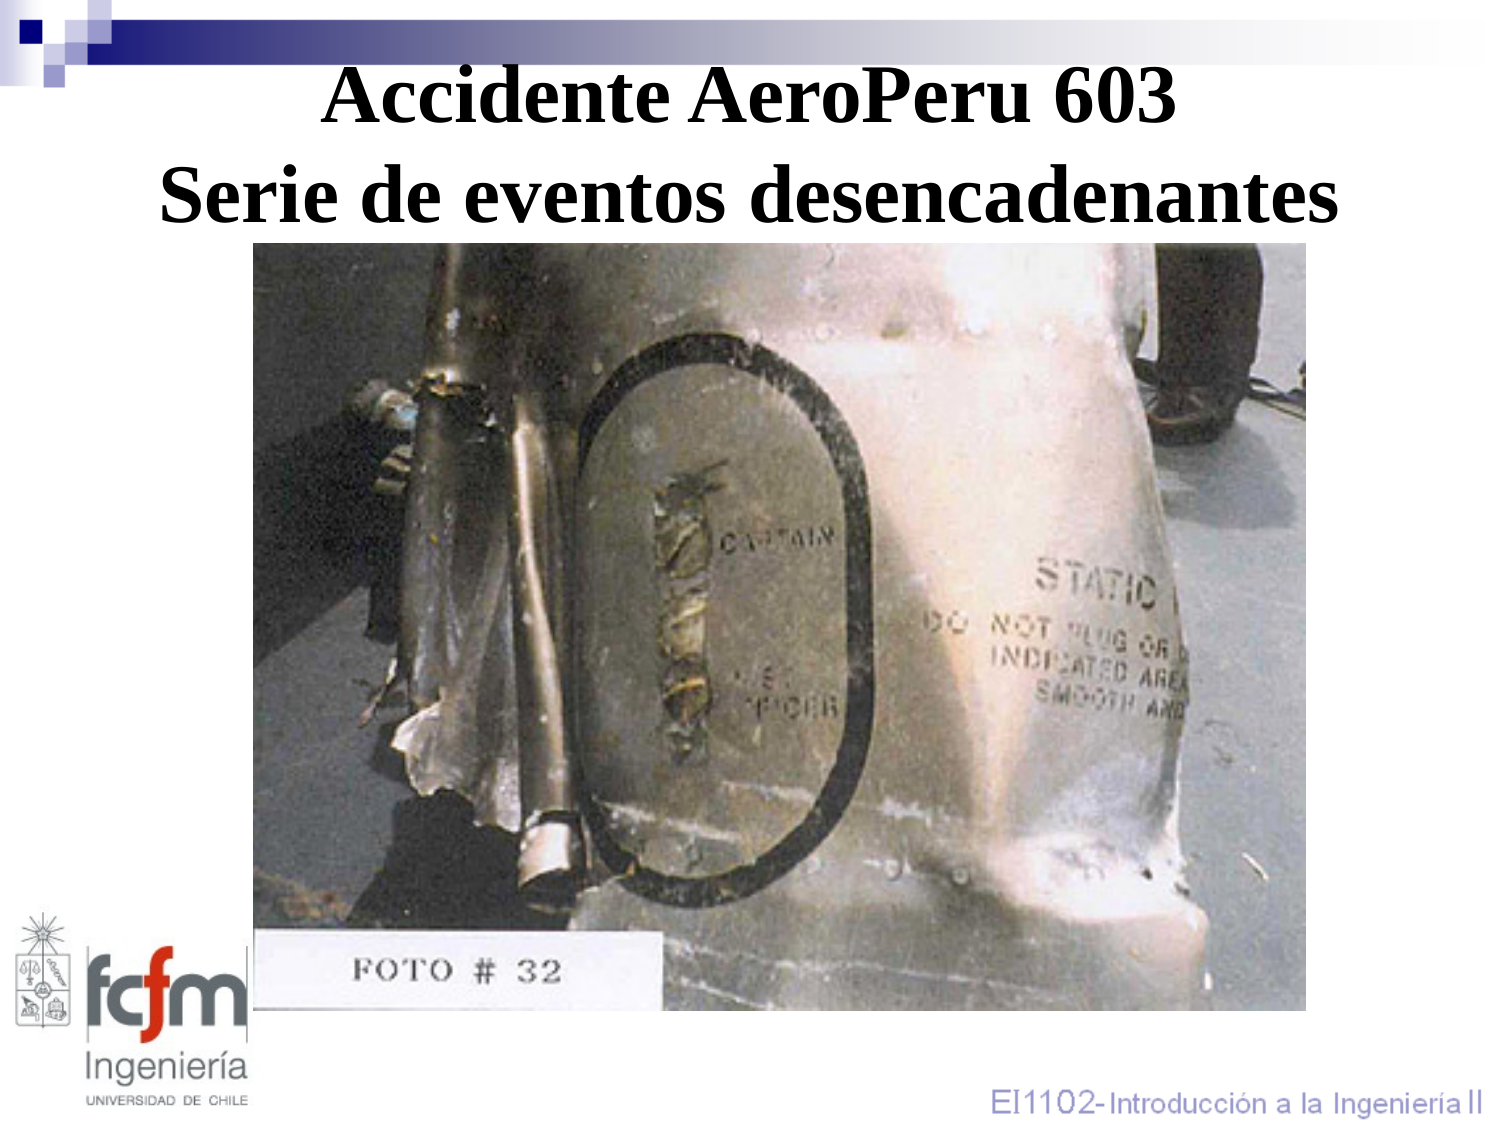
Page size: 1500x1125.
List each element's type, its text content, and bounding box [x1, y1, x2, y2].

picture [0, 0, 1500, 1125]
title Accidente AeroPeru 603 Serie de eventos desencadenantes [74, 44, 1426, 233]
